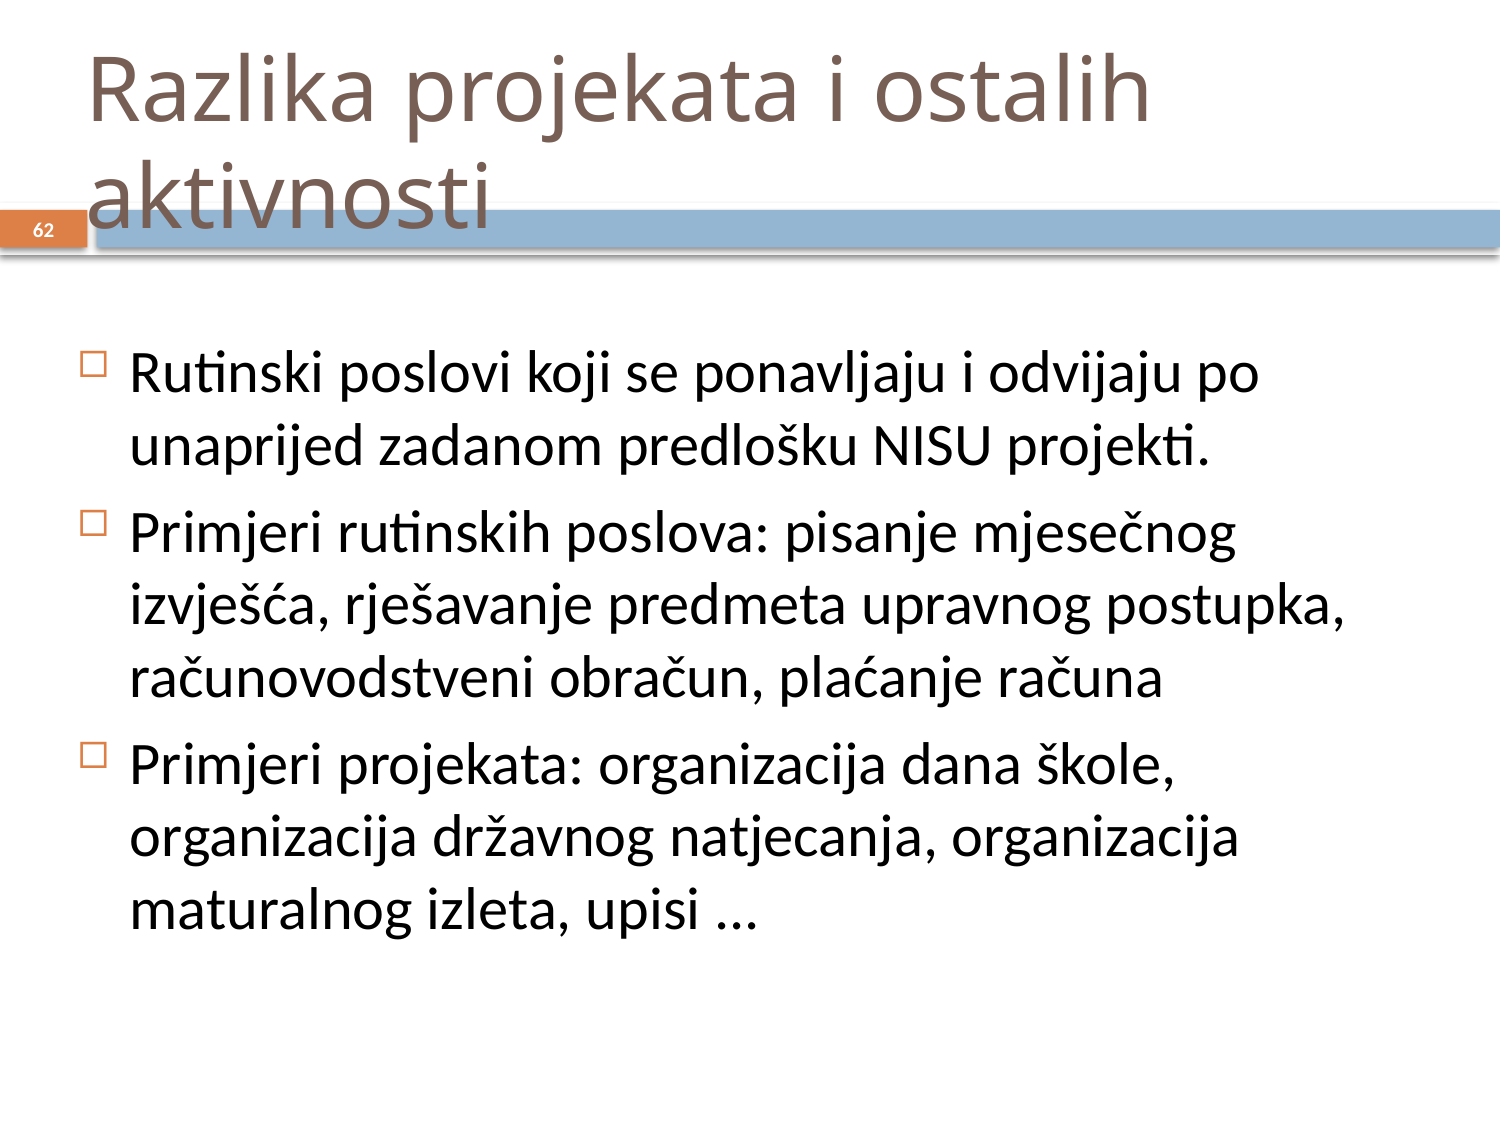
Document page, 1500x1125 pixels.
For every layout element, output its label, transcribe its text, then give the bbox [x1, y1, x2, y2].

title Razlika projekata i ostalih aktivnosti [70, 23, 1446, 255]
list Rutinski poslovi koji se ponavljaju i odvijaju po unaprijed zadanom predlošku NISU projekti. Primjeri rutinskih poslova: pisanje mjesečnog izvješća, rješavanje predmeta upravnog postupka, računovodstveni obračun, plaćanje računa Primjeri projekata: organizacija dana škole, organizacija državnog natjecanja, organizacija maturalnog izleta, upisi ... [62, 324, 1443, 1116]
slide_number 62 [0, 208, 88, 249]
